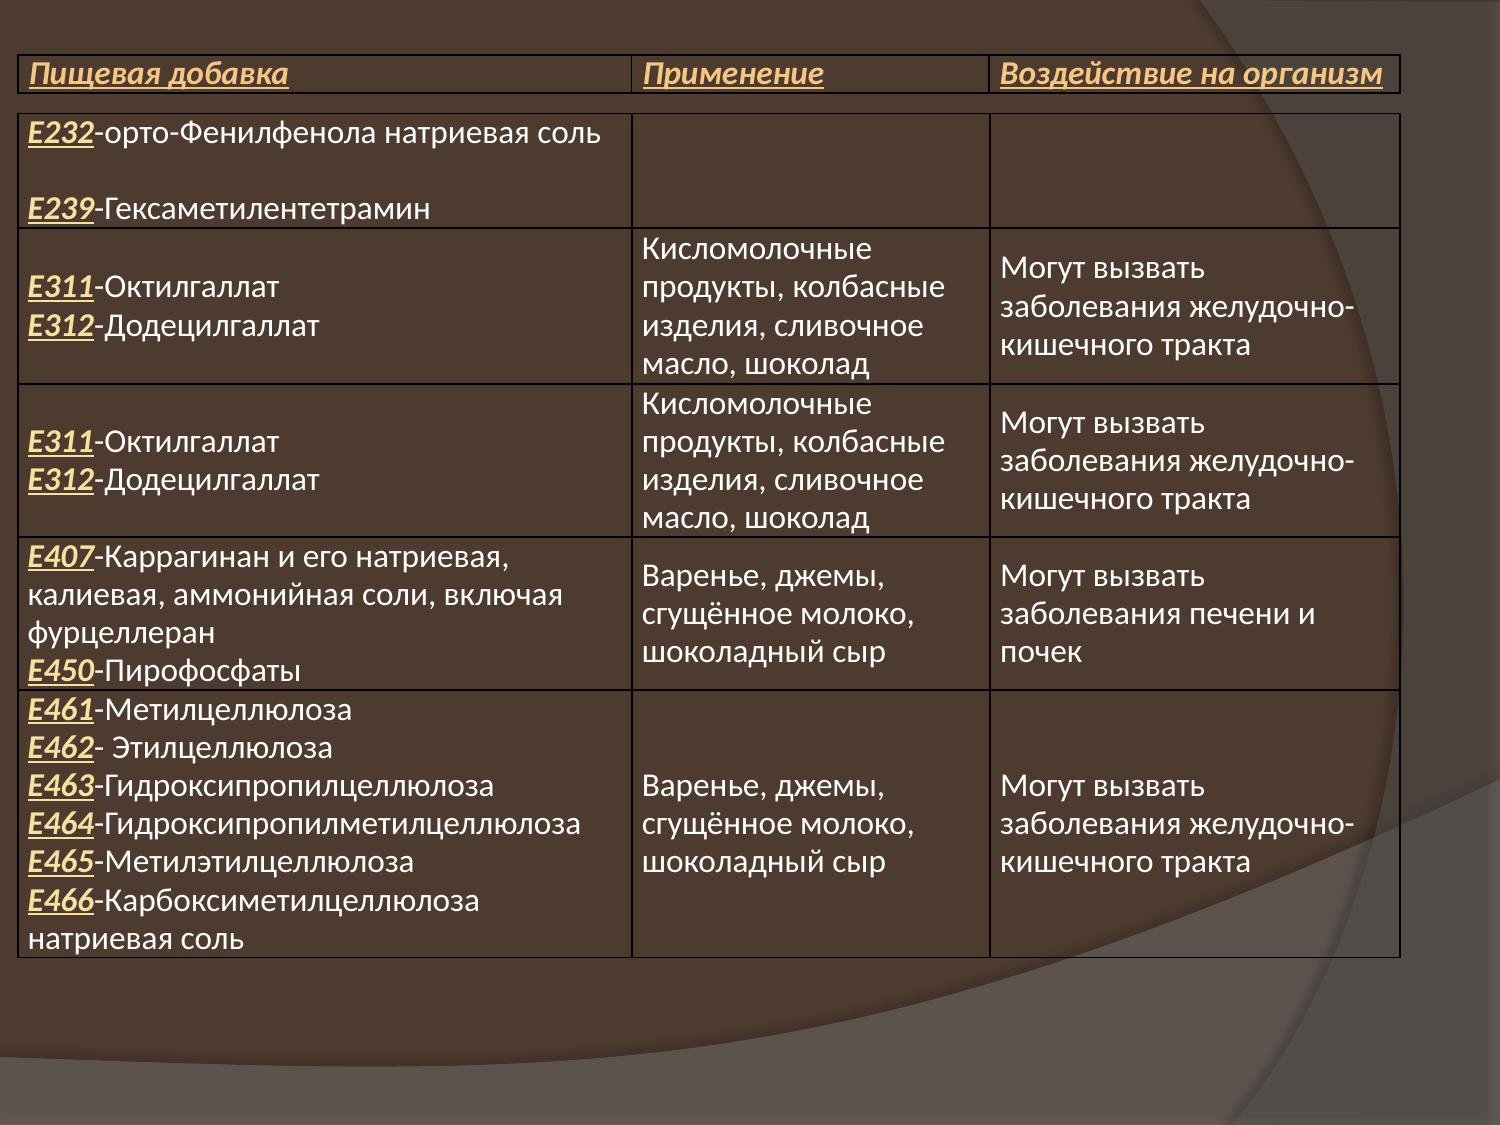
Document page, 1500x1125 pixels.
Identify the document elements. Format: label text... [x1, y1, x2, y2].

table_header [633, 114, 989, 227]
table_cell Е311-Октилгаллат Е312-Додецилгаллат [19, 385, 631, 536]
table_cell Е461-Метилцеллюлоза Е462- Этилцеллюлоза Е463-Гидроксипропилцеллюлоза Е464-Гидроксипропилметилцеллюлоза Е465-Метилэтилцеллюлоза Е466-Карбоксиметилцеллюлоза натриевая соль [19, 691, 631, 957]
table_cell Могут вызвать заболевания желудочно-кишечного тракта [991, 229, 1399, 383]
table_cell Варенье, джемы, сгущённое молоко, шоколадный сыр [633, 538, 989, 689]
table_header Воздействие на организм [990, 56, 1399, 92]
table_cell Кисломолочные продукты, колбасные изделия, сливочное масло, шоколад [633, 385, 989, 536]
table_cell Е311-Октилгаллат Е312-Додецилгаллат [19, 229, 631, 383]
table_header Е232-орто-Фенилфенола натриевая соль Е239-Гексаметилентетрамин [19, 114, 631, 227]
table_cell Могут вызвать заболевания желудочно-кишечного тракта [991, 691, 1399, 957]
table_header [991, 114, 1399, 227]
table_cell Кисломолочные продукты, колбасные изделия, сливочное масло, шоколад [633, 229, 989, 383]
table_cell Могут вызвать заболевания желудочно-кишечного тракта [991, 385, 1399, 536]
table_cell Варенье, джемы, сгущённое молоко, шоколадный сыр [633, 691, 989, 957]
table_header Пищевая добавка [19, 56, 631, 92]
table_header Применение [632, 56, 988, 92]
table_cell Могут вызвать заболевания печени и почек [991, 538, 1399, 689]
table_cell Е407-Каррагинан и его натриевая, калиевая, аммонийная соли, включая фурцеллеран Е450-Пирофосфаты [19, 538, 631, 689]
